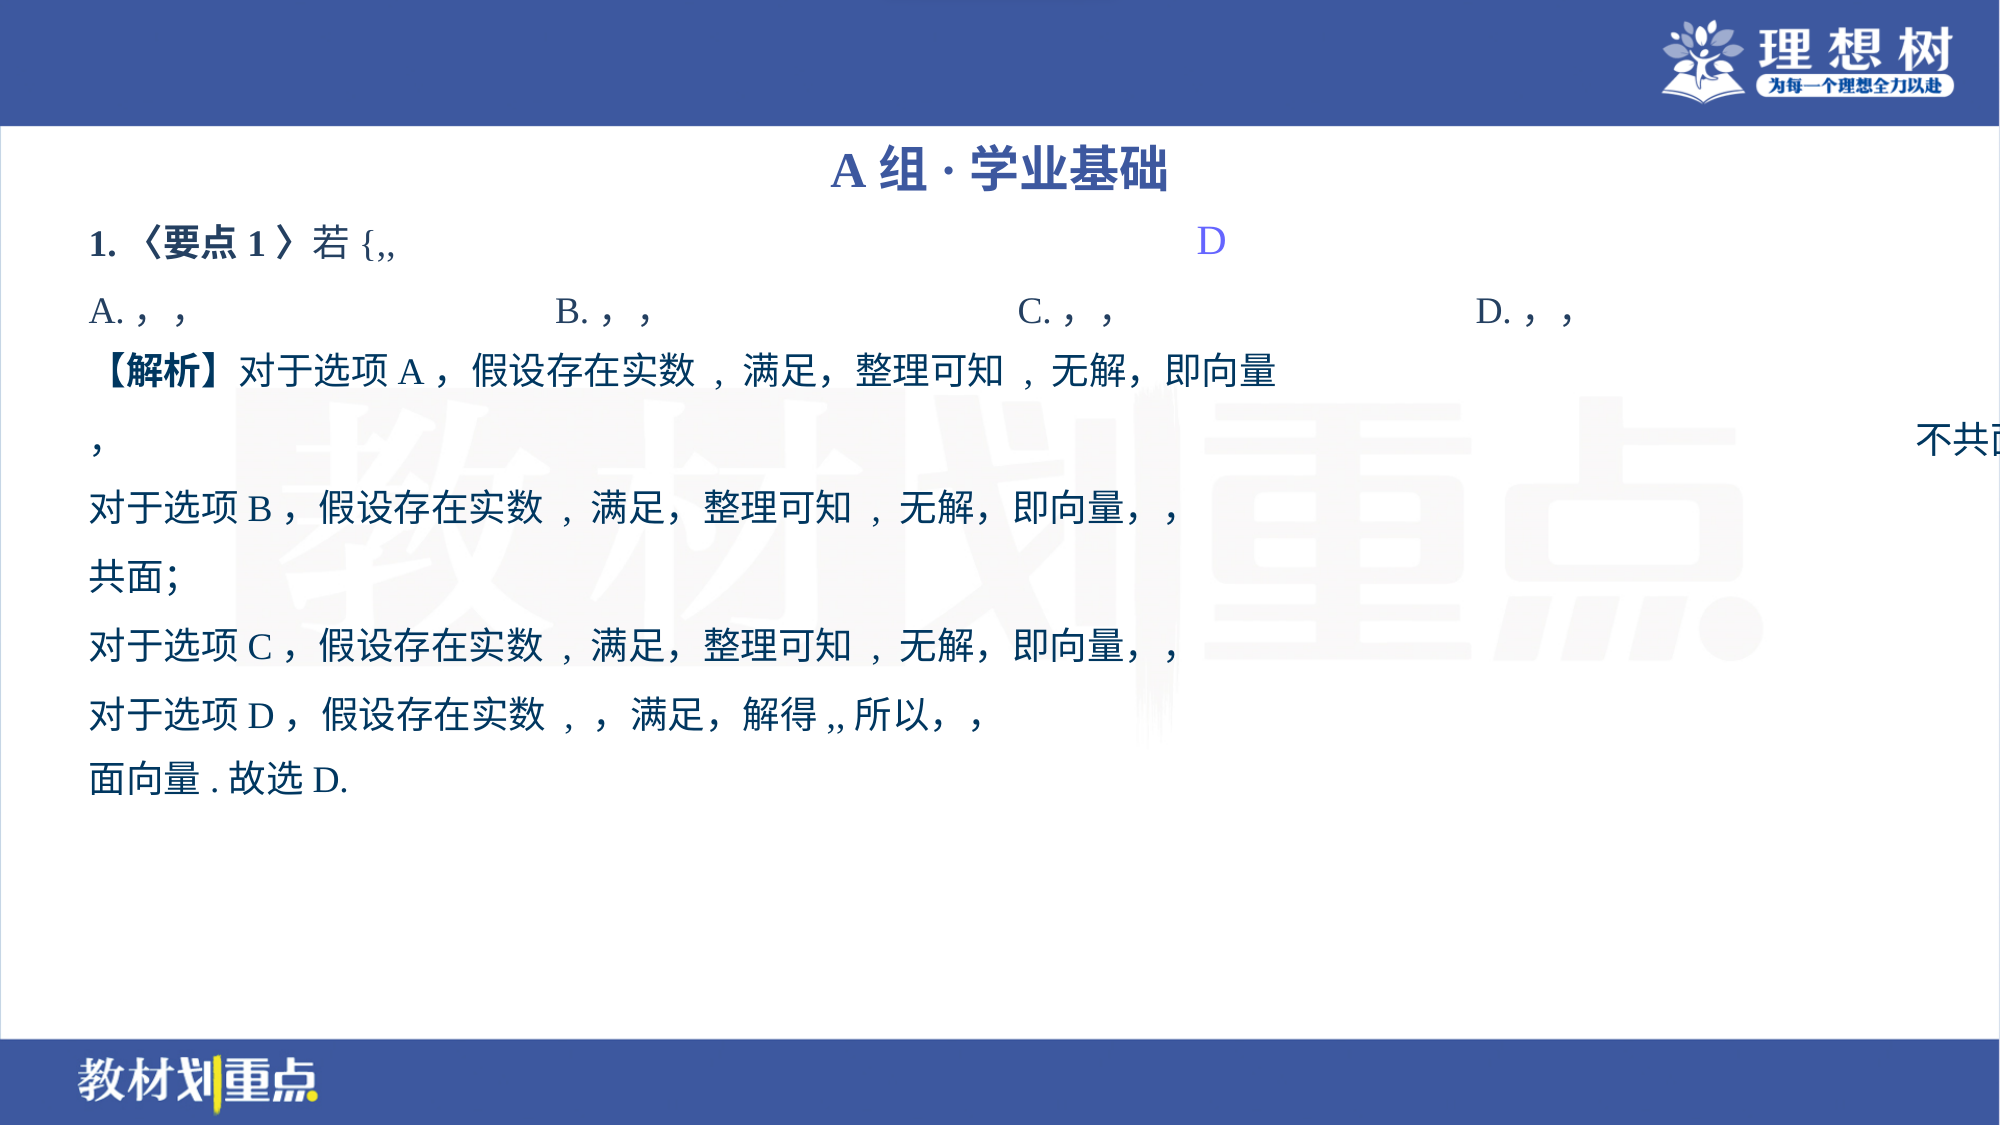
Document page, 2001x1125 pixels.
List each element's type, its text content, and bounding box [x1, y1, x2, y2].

text_box A组·学业基础 [88, 135, 1911, 196]
text_box D [1181, 211, 1242, 261]
picture [0, 0, 2000, 1125]
